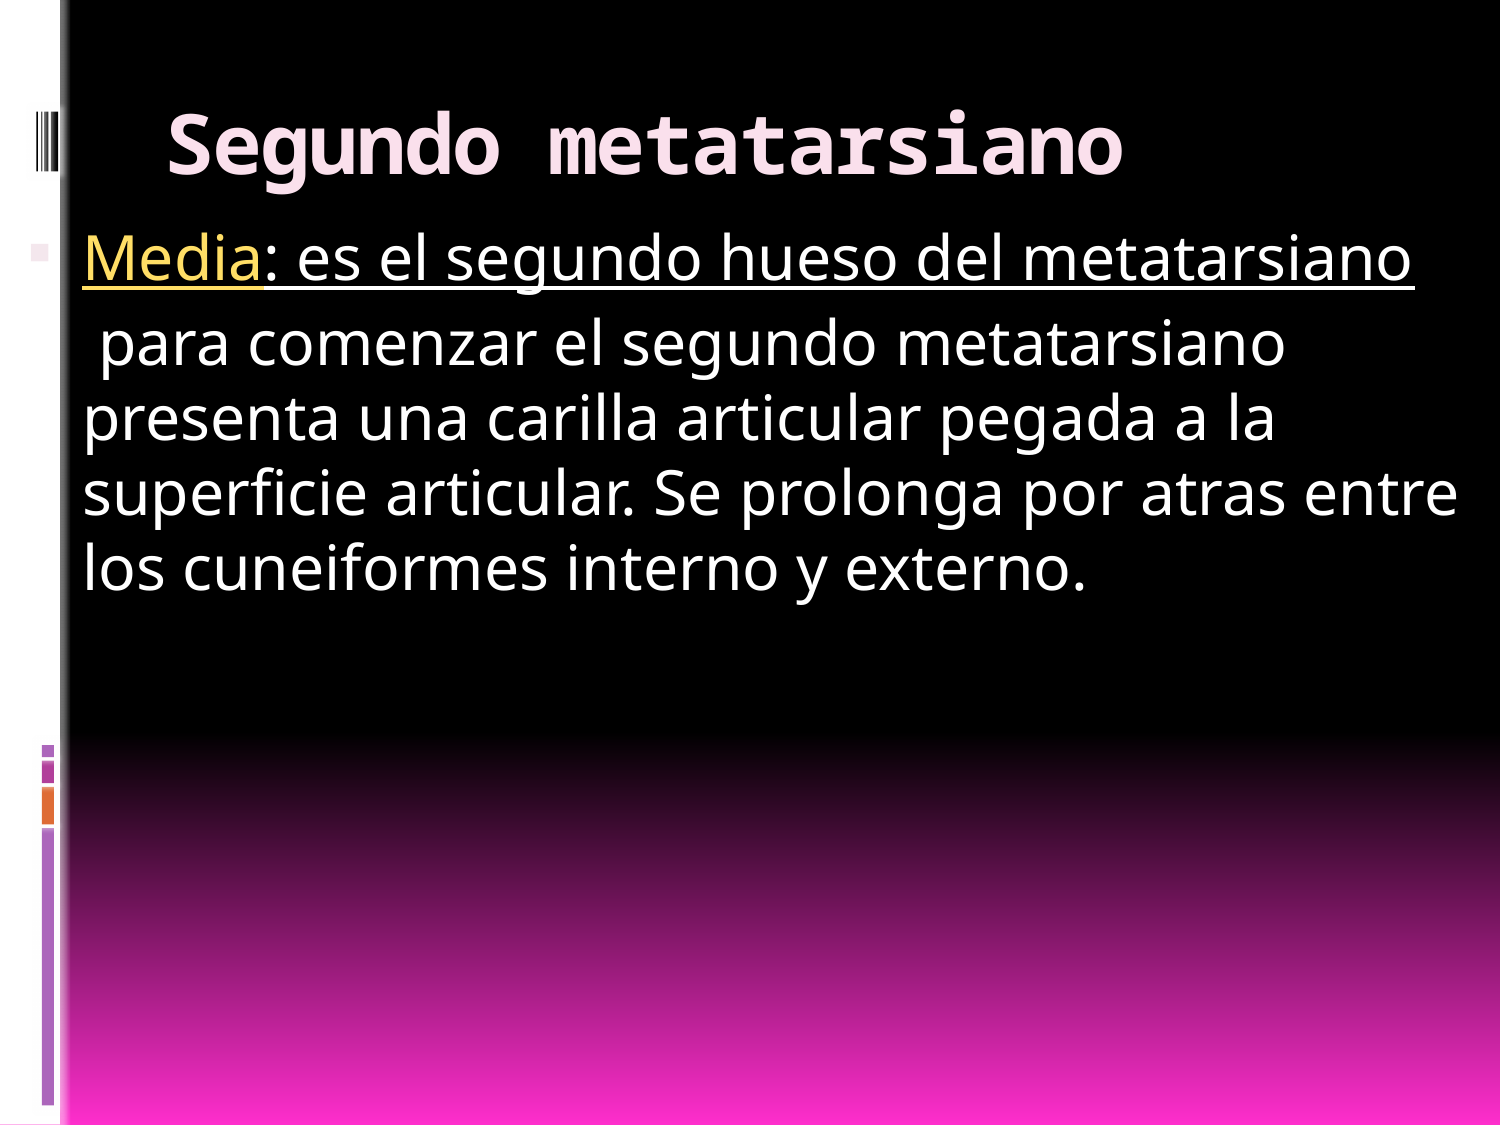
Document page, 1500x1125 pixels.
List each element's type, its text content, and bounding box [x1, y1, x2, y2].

list Media: es el segundo hueso del metatarsiano para comenzar el segundo metatarsiano presenta una carilla articular pegada a la superficie articular. Se prolonga por atras entre los cuneiformes interno y externo. [0, 210, 1500, 1125]
title Segundo metatarsiano [150, 83, 1425, 210]
